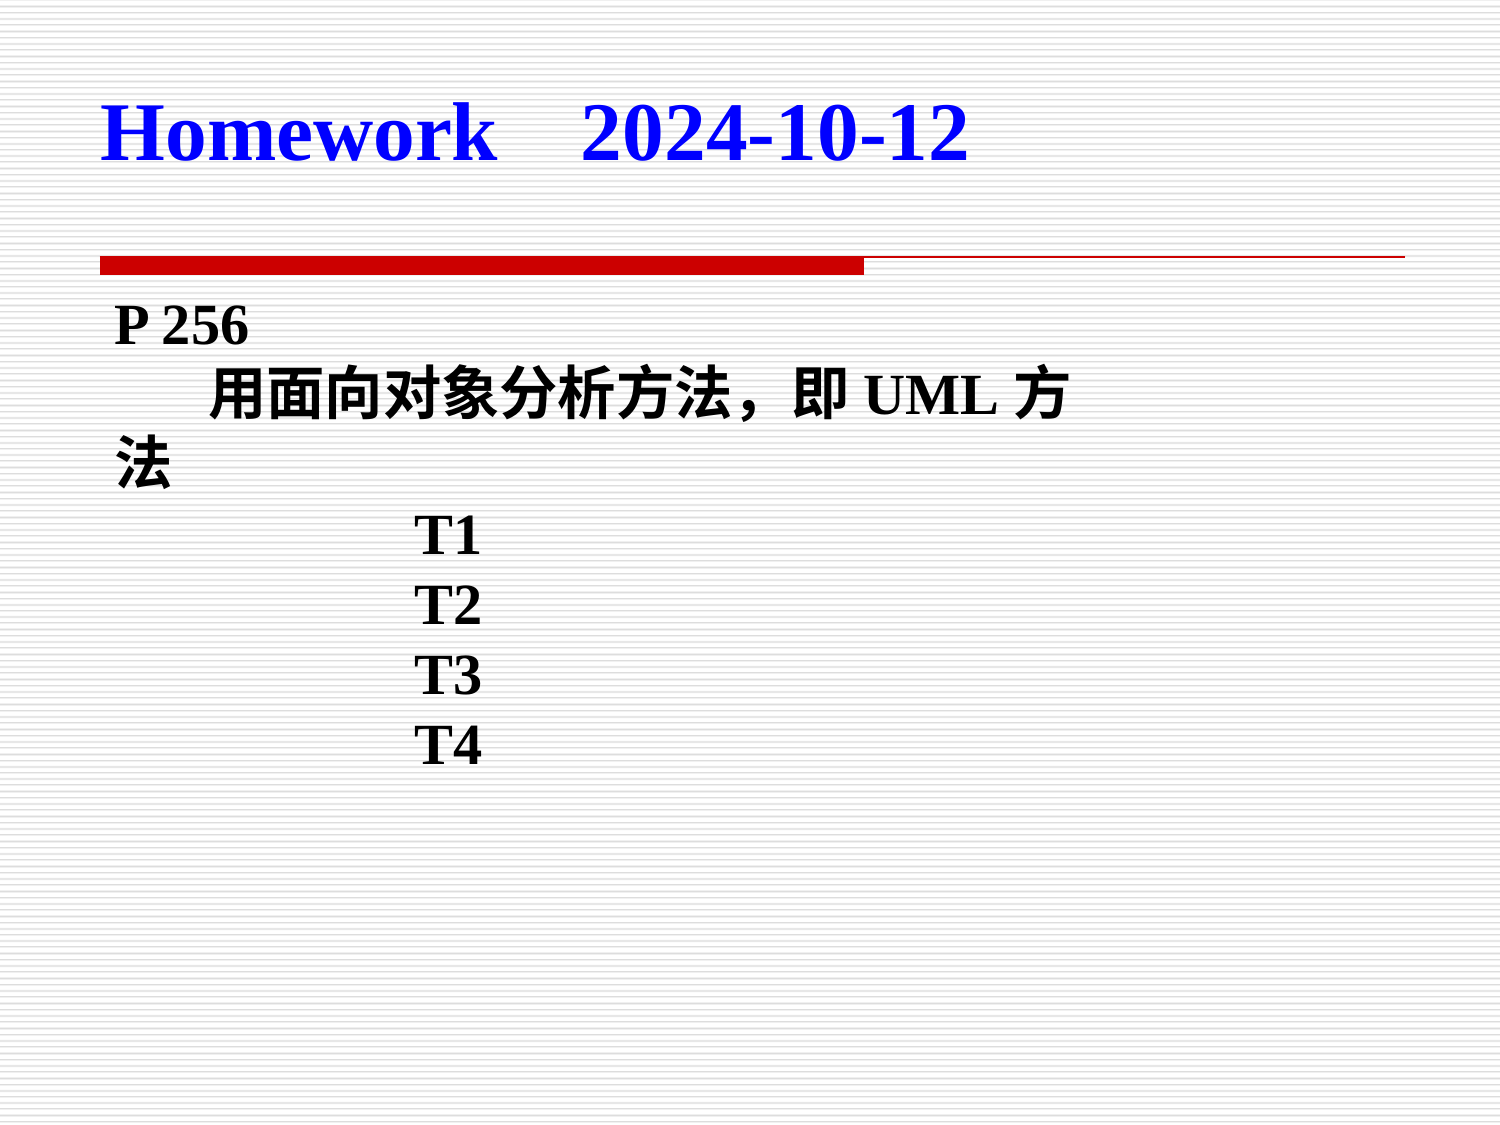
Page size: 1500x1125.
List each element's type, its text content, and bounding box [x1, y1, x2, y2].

picture [0, 0, 1500, 1125]
text_box Homework 2024-10-12 [85, 89, 1046, 165]
text_box P 256 用面向对象分析方法，即UML方法 T1 T2 T3 T4 [115, 286, 1120, 847]
